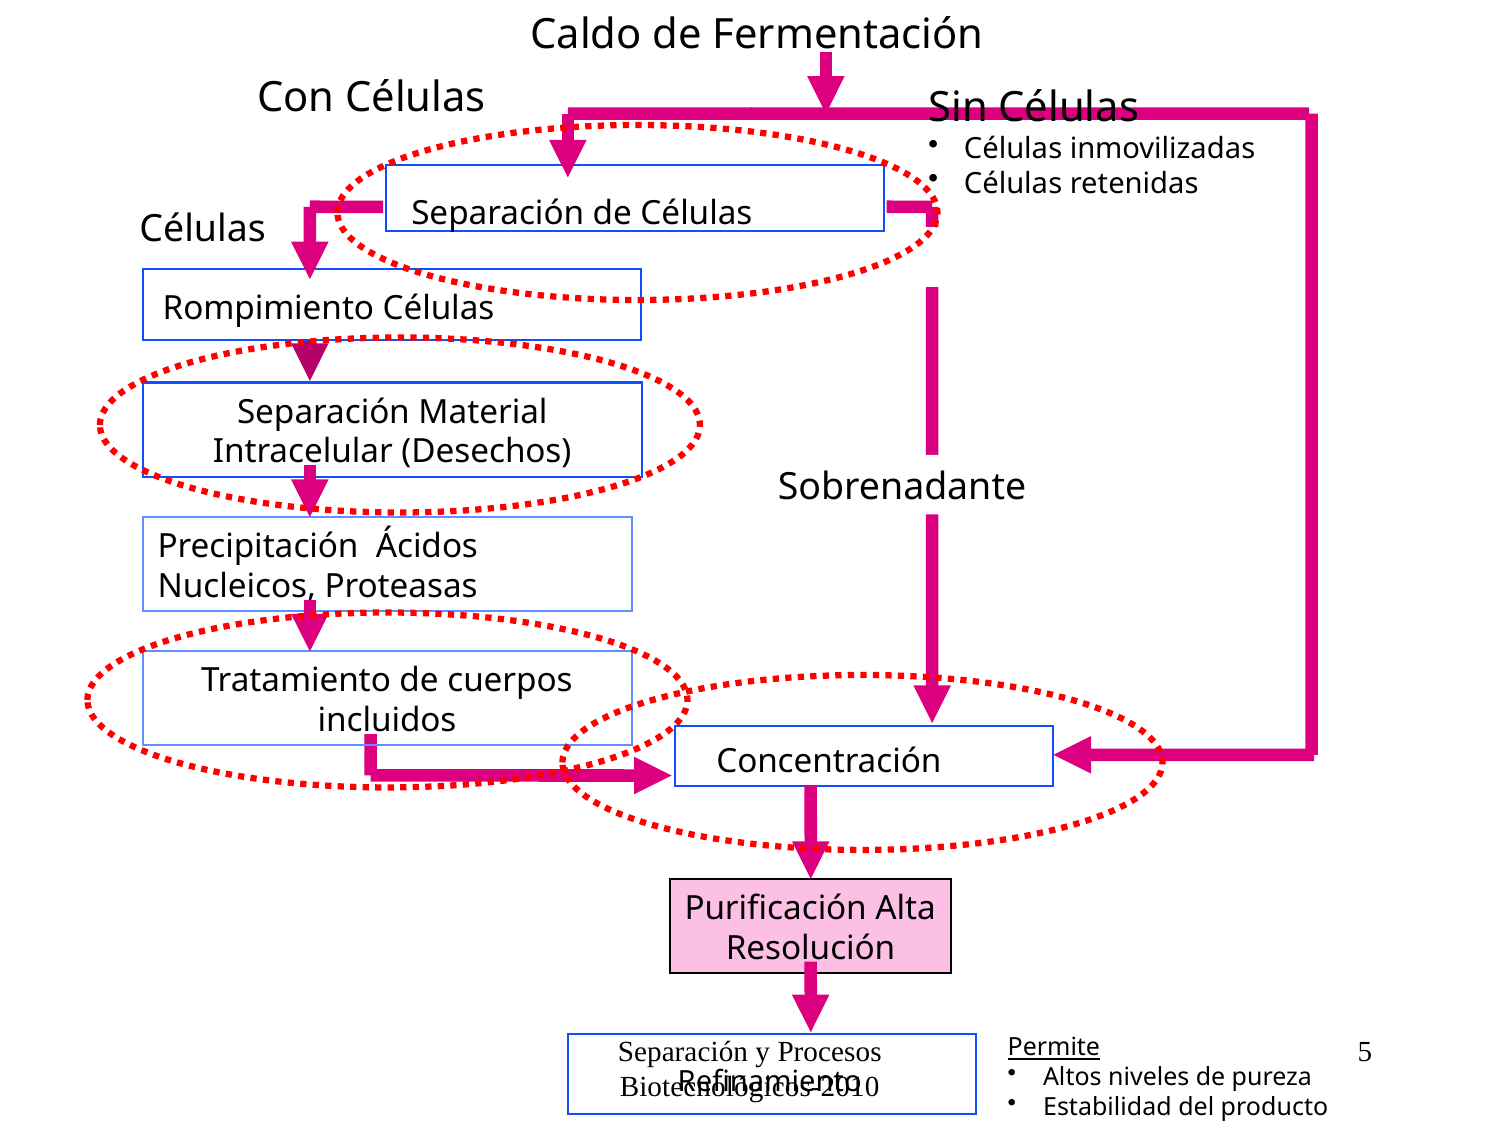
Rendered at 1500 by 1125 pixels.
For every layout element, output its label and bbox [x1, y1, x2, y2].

text_box [87, 124, 1163, 851]
text_box [112, 0, 1388, 1125]
